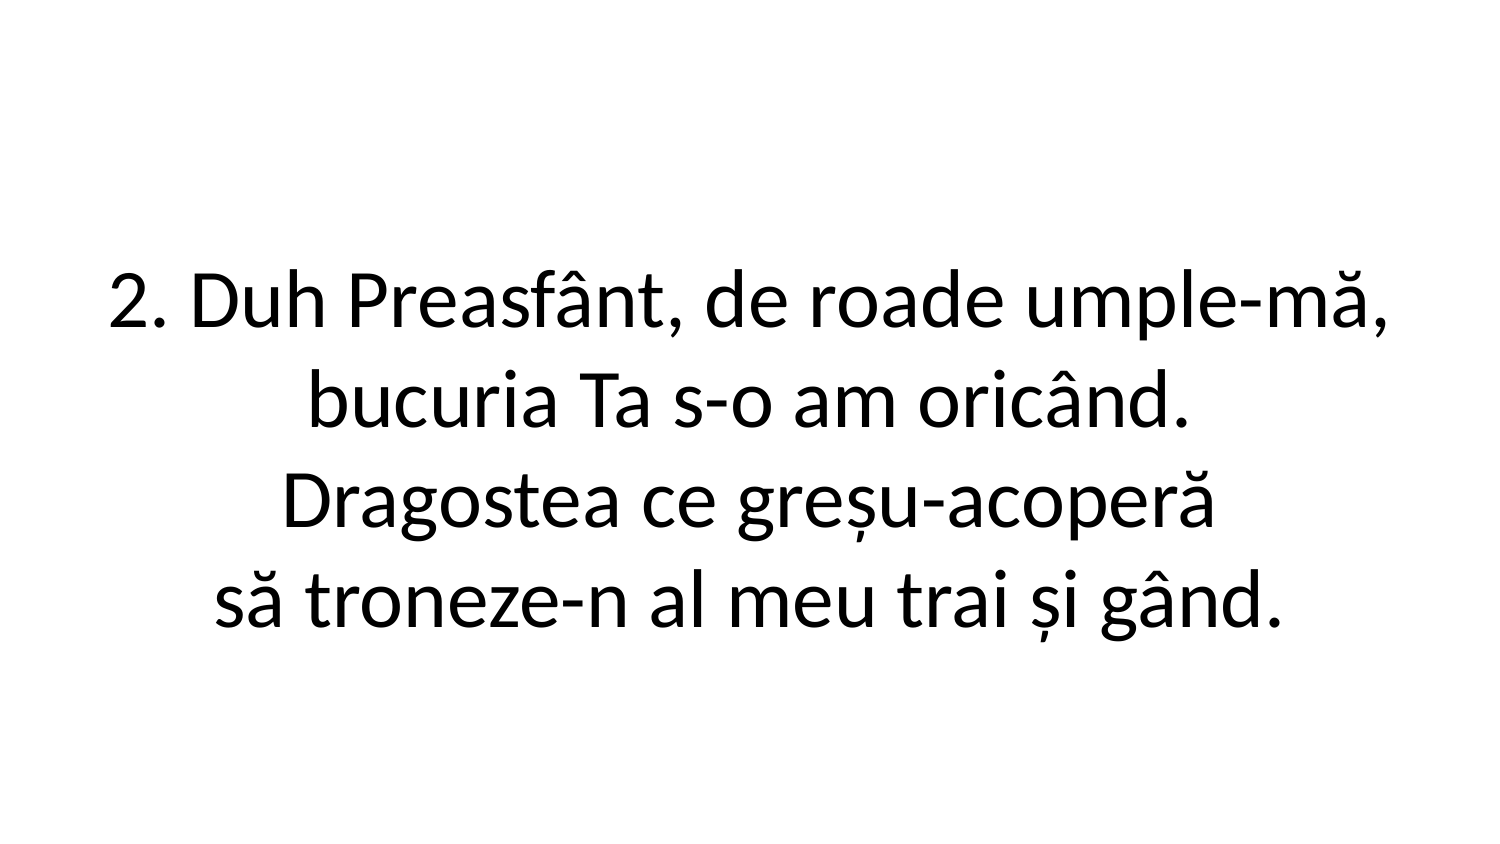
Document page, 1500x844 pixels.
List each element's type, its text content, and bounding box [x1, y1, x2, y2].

text_box 2. Duh Preasfânt, de roade umple-mă, bucuria Ta s-o am oricând. Dragostea ce greșu-acoperă să troneze-n al meu trai și gând. [92, 192, 1408, 652]
